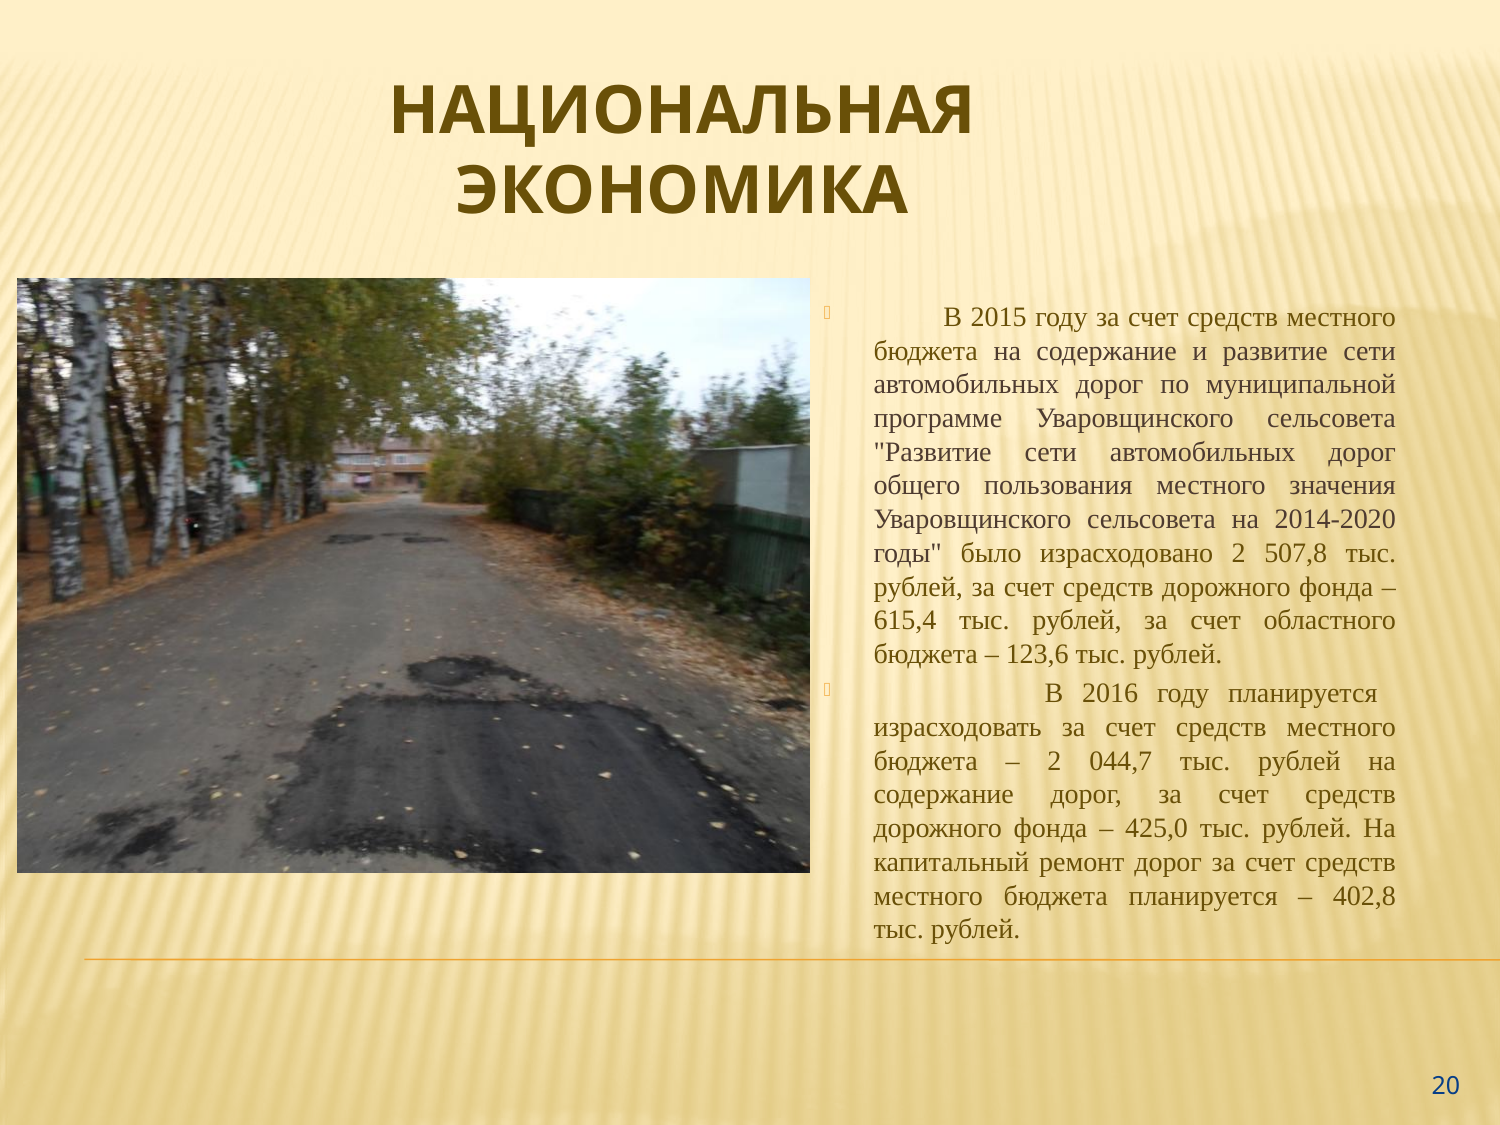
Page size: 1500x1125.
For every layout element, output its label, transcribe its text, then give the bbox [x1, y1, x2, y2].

title Национальная экономика [165, 73, 1199, 220]
picture [17, 278, 810, 873]
list В 2015 году за счет средств местного бюджета на содержание и развитие сети автомобильных дорог по муниципальной программе Уваровщинского сельсовета "Развитие сети автомобильных дорог общего пользования местного значения Уваровщинского сельсовета на 2014-2020 годы" было израсходовано 2 507,8 тыс. рублей, за счет средств дорожного фонда – 615,4 тыс. рублей, за счет областного бюджета – 123,6 тыс. рублей. В 2016 году планируется израсходовать за счет средств местного бюджета – 2 044,7 тыс. рублей на содержание дорог, за счет средств дорожного фонда – 425,0 тыс. рублей. На капитальный ремонт дорог за счет средств местного бюджета планируется – 402,8 тыс. рублей. [809, 290, 1412, 962]
slide_number 20 [1350, 1062, 1475, 1103]
